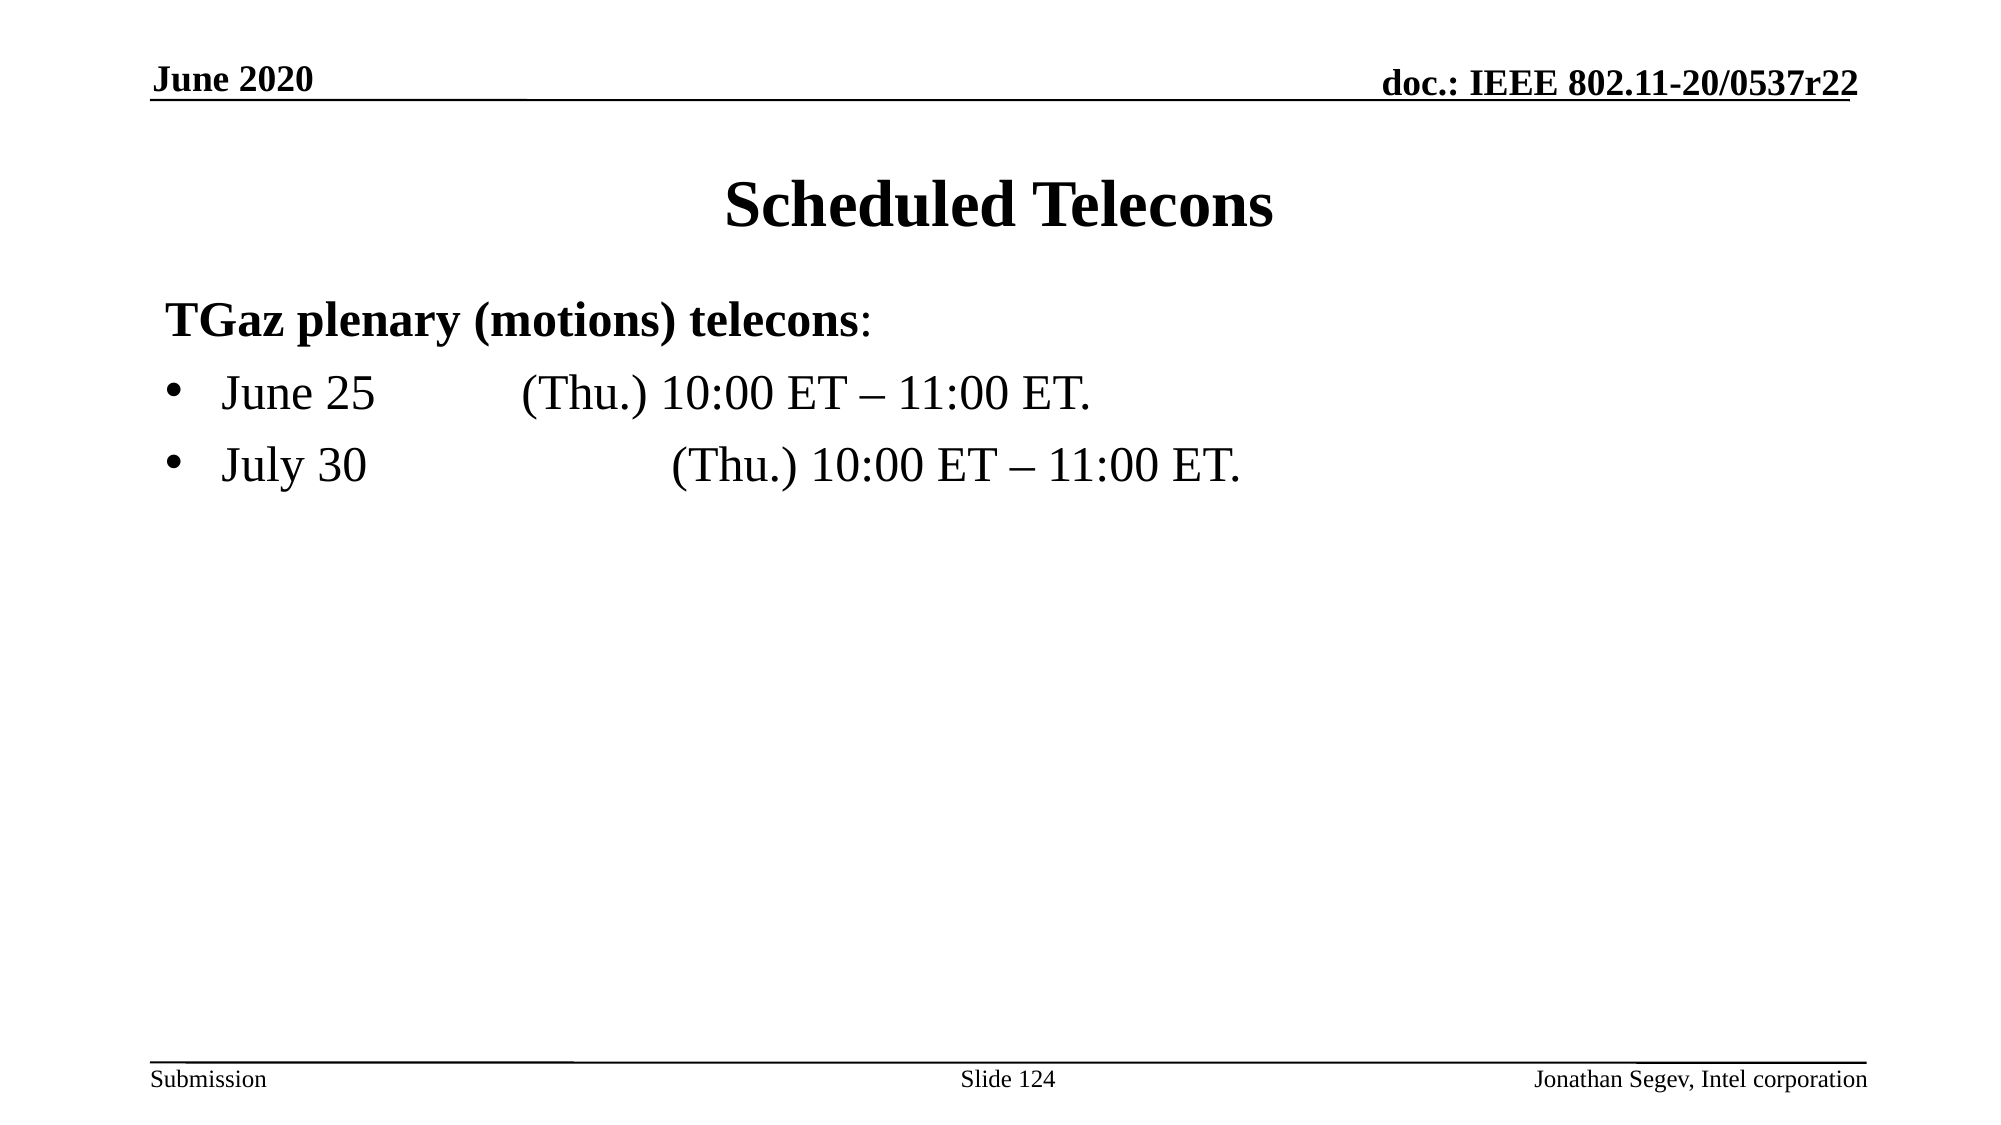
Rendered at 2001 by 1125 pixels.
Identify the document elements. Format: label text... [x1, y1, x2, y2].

slide_number Slide 124 [950, 1061, 1067, 1123]
title Scheduled Telecons [149, 112, 1850, 278]
footer Jonathan Segev, Intel corporation [1171, 1061, 1869, 1093]
list TGaz plenary (motions) telecons: June 25 (Thu.) 10:00 ET – 11:00 ET. July 30 (Thu.) 10:00 ET – 11:00 ET. [149, 278, 1850, 670]
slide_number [152, 54, 563, 100]
